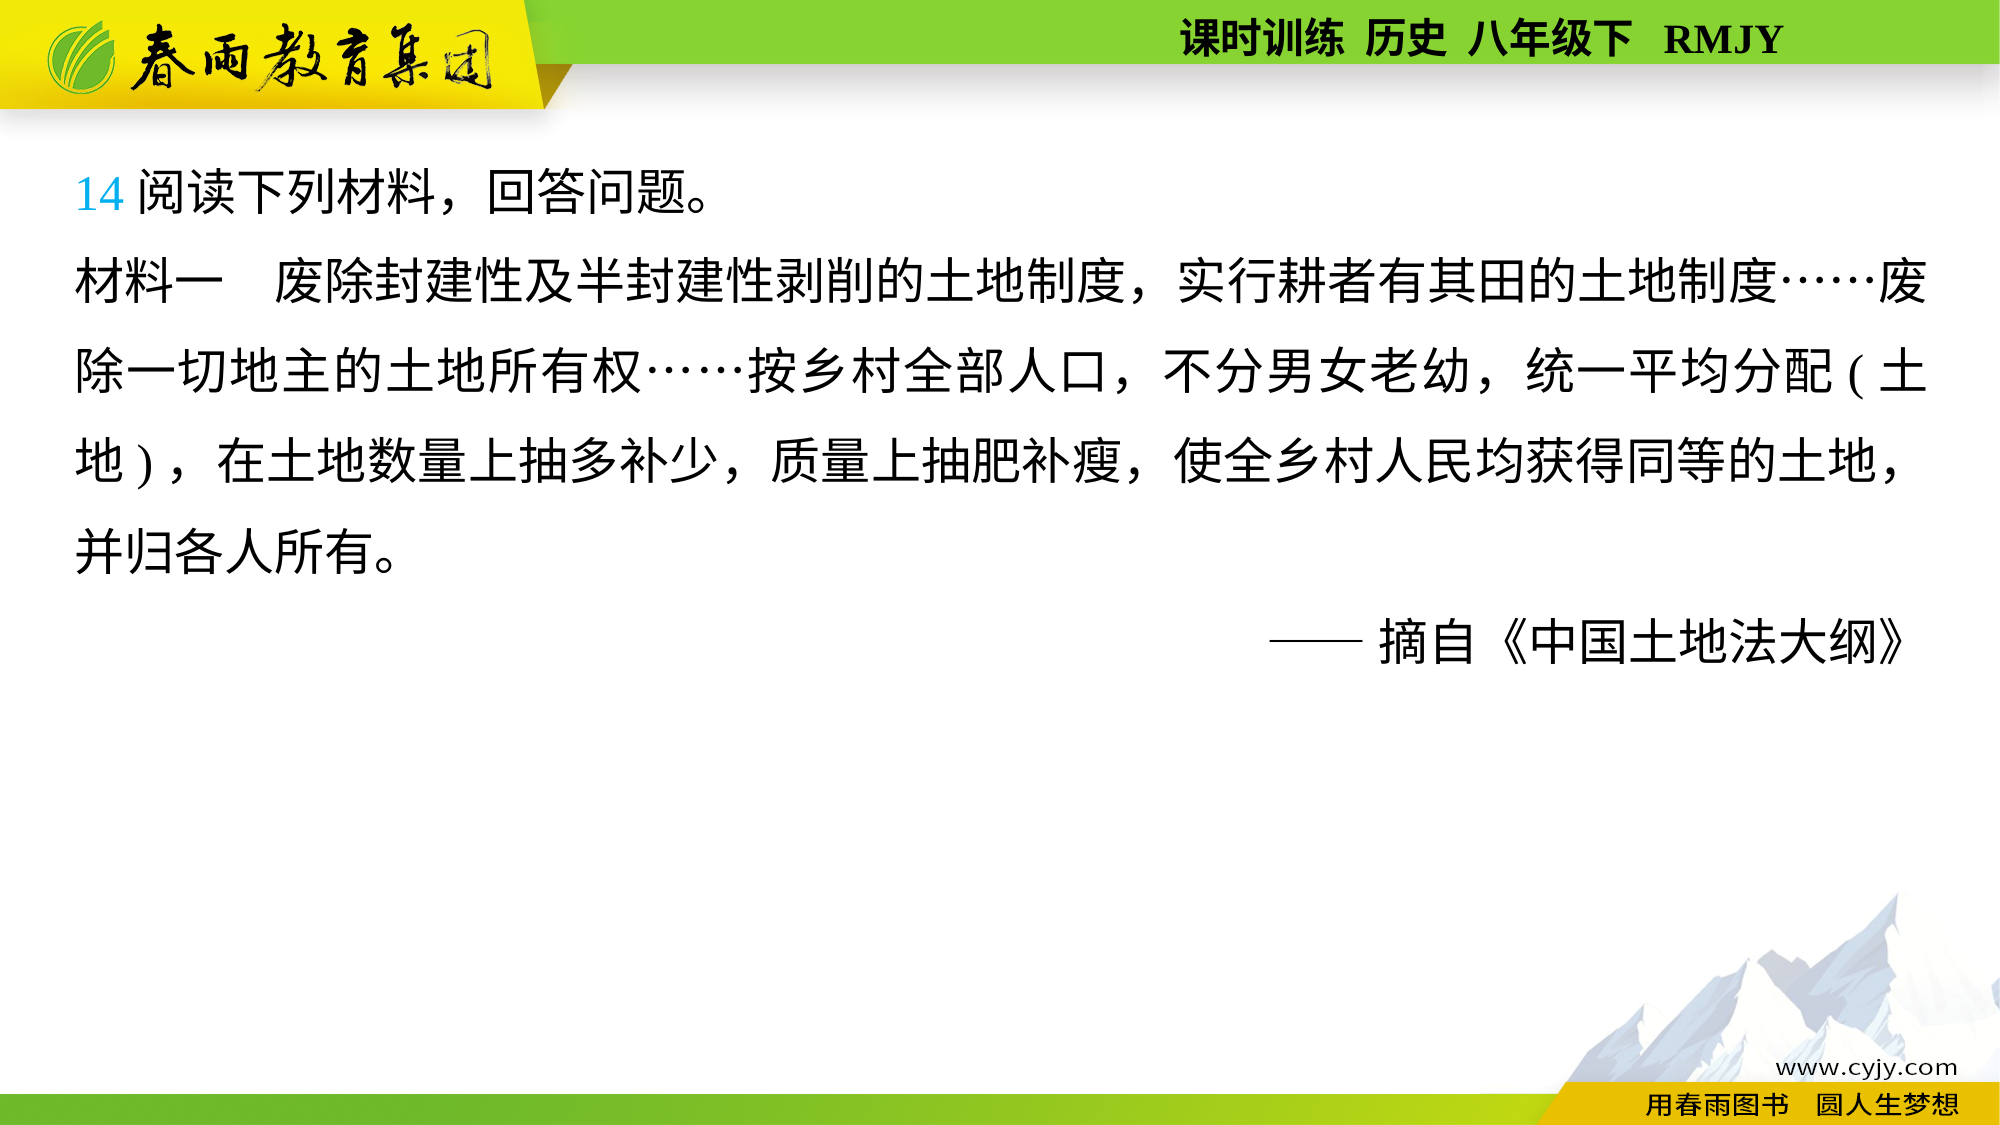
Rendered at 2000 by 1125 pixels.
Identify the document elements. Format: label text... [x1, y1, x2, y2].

picture [0, 0, 2000, 1125]
list 14阅读下列材料，回答问题。 材料一 废除封建性及半封建性剥削的土地制度，实行耕者有其田的土地制度……废除一切地主的土地所有权……按乡村全部人口，不分男女老幼，统一平均分配(土地)，在土地数量上抽多补少，质量上抽肥补瘦，使全乡村人民均获得同等的土地，并归各人所有。 ——摘自《中国土地法大纲》 [59, 122, 1944, 672]
